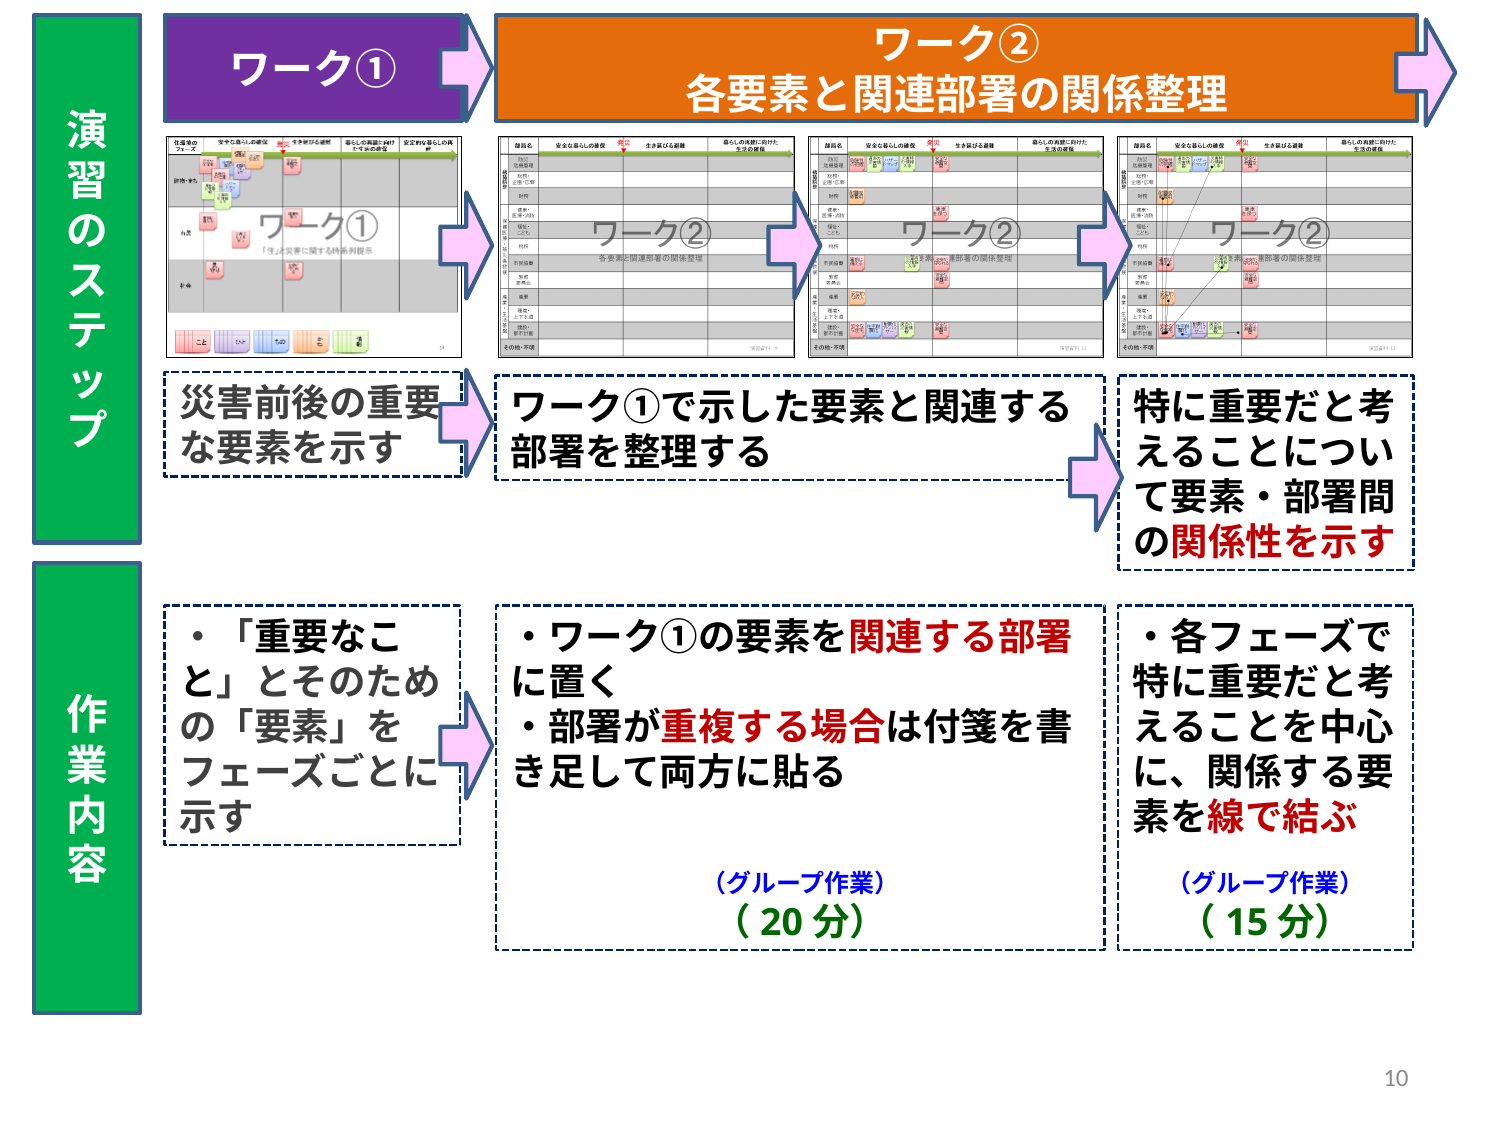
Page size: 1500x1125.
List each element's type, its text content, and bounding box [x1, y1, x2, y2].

text_box [1107, 192, 1111, 299]
text_box ワーク② 各要素と関連部署の関係整理 [494, 13, 1419, 123]
text_box ワーク① [163, 13, 464, 123]
text_box ワーク①で示した要素と関連する部署を整理する [495, 375, 1105, 480]
text_box [438, 367, 495, 479]
text_box 特に重要だと考えることについて要素・部署間の関係性を示す [1118, 375, 1414, 571]
picture [498, 136, 795, 359]
text_box ・各フェーズで特に重要だと考えることを中心に、関係する要素を線で結ぶ （グループ作業） （15分） [1117, 605, 1414, 951]
text_box ・ワーク①の要素を関連する部署に置く ・部署が重複する場合は付箋を書き足して両方に貼る （グループ作業） （20分） [496, 605, 1105, 951]
text_box ・「重要なこと」とそのための「要素」をフェーズごとに示す [164, 605, 460, 846]
text_box [438, 690, 495, 801]
text_box [468, 191, 493, 300]
text_box 演習のステップ [32, 13, 142, 545]
picture [1116, 136, 1413, 359]
text_box [1394, 17, 1458, 128]
picture [807, 136, 1104, 359]
text_box [438, 12, 495, 124]
text_box [1068, 422, 1124, 533]
picture [166, 136, 462, 359]
text_box 作業内容 [32, 561, 142, 1015]
text_box 災害前後の重要な要素を示す [164, 371, 462, 477]
slide_number 10 [1073, 1046, 1424, 1107]
